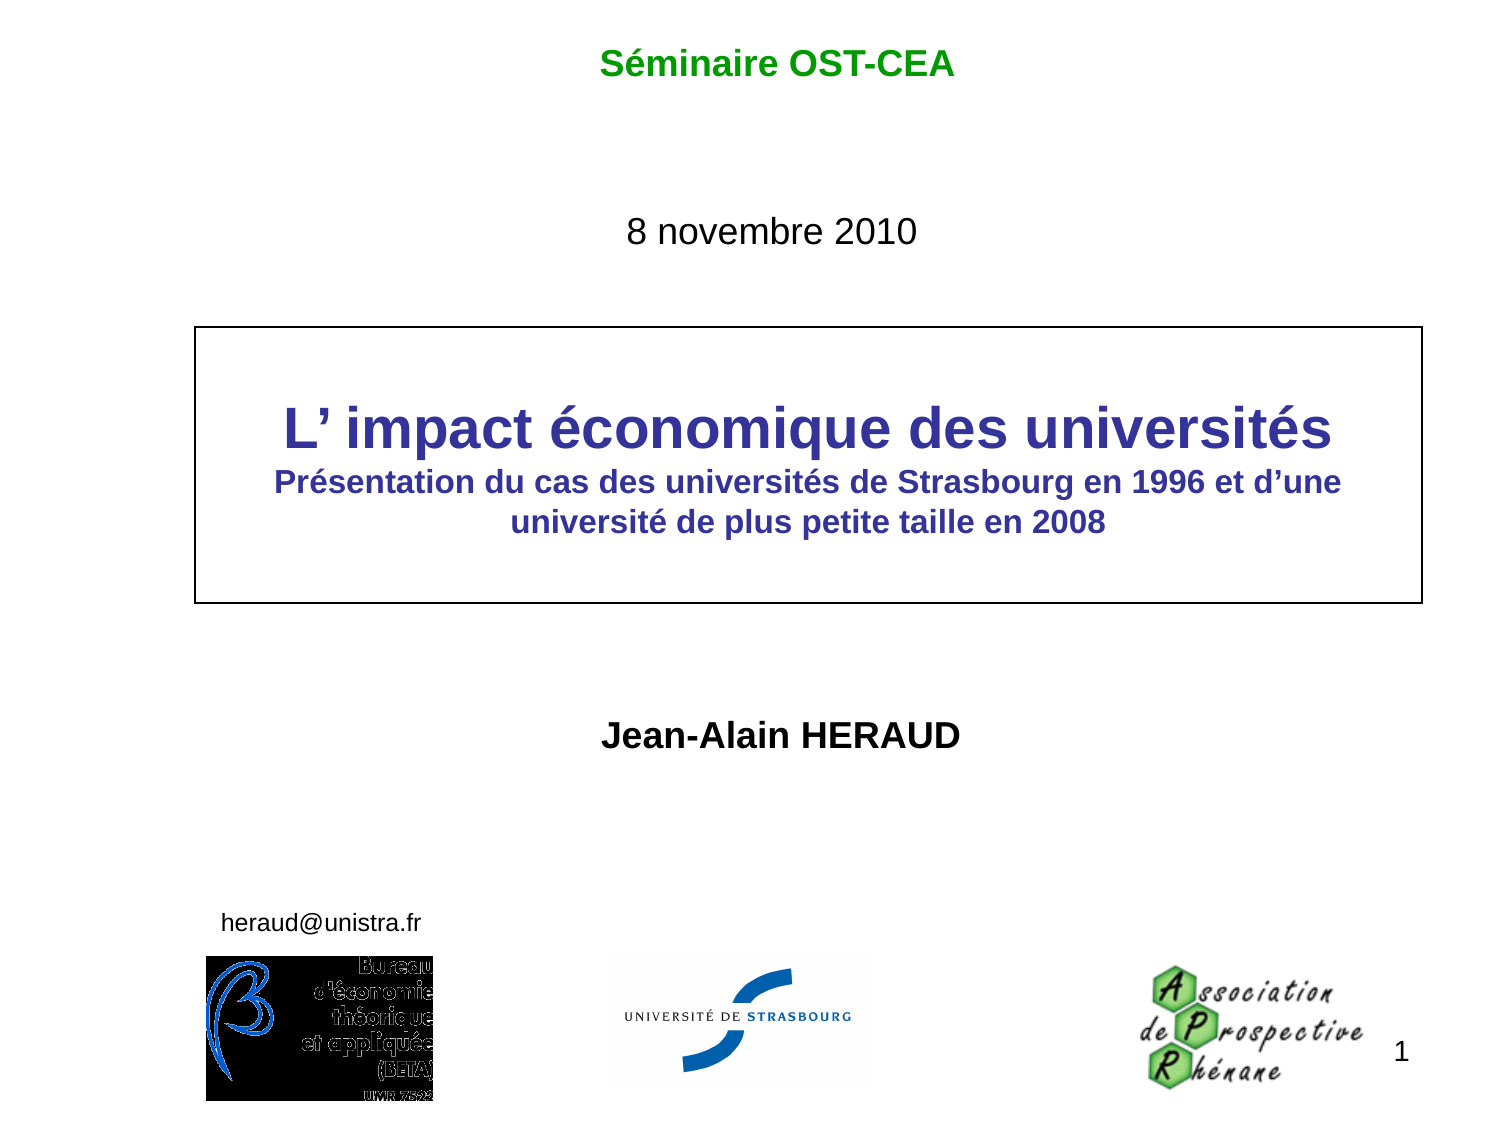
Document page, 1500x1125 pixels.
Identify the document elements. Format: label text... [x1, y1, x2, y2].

text_box heraud@unistra.fr [205, 904, 438, 944]
text_box 8 novembre 2010 [611, 199, 944, 260]
slide_number 1 [1074, 1024, 1426, 1103]
text_box L’ impact économique des universités Présentation du cas des universités de Strasbourg en 1996 et d’une université de plus petite taille en 2008 [195, 326, 1423, 603]
text_box Jean-Alain HERAUD [585, 703, 998, 764]
text_box Séminaire OST-CEA [336, 31, 1219, 137]
